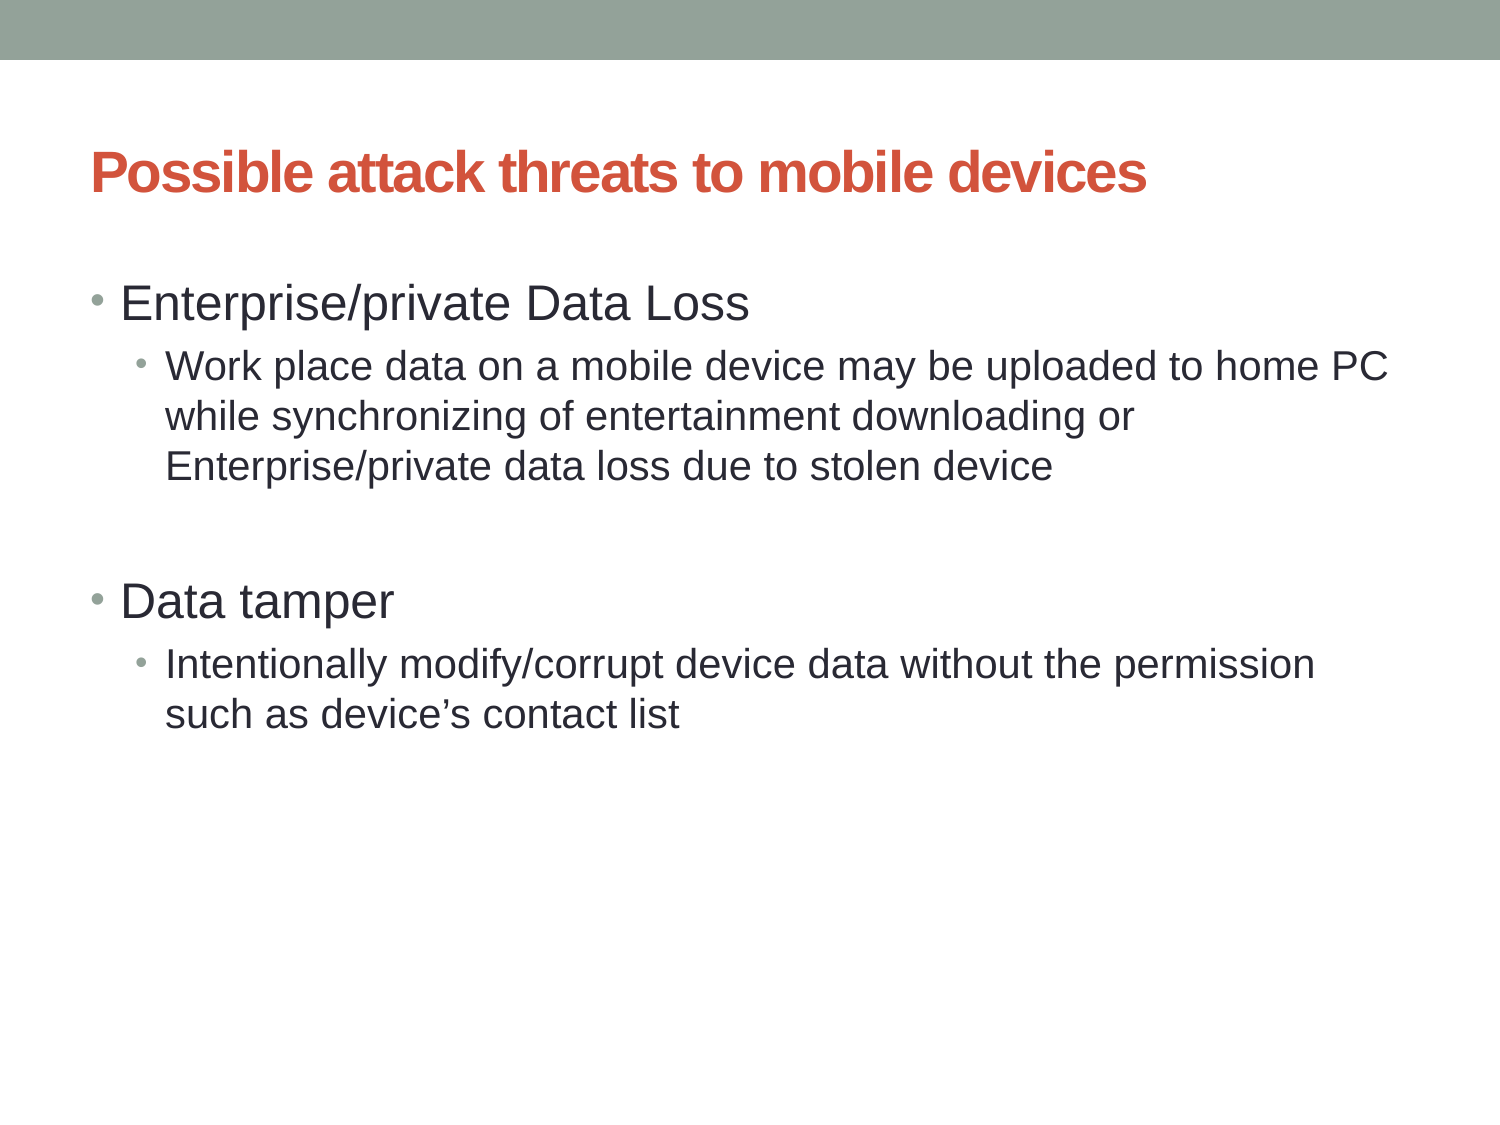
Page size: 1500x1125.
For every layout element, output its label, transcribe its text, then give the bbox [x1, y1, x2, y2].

title Possible attack threats to mobile devices [75, 87, 1425, 250]
list Enterprise/private Data Loss Work place data on a mobile device may be uploaded to home PC while synchronizing of entertainment downloading or Enterprise/private data loss due to stolen device Data tamper Intentionally modify/corrupt device data without the permission such as device’s contact list [75, 262, 1425, 1063]
